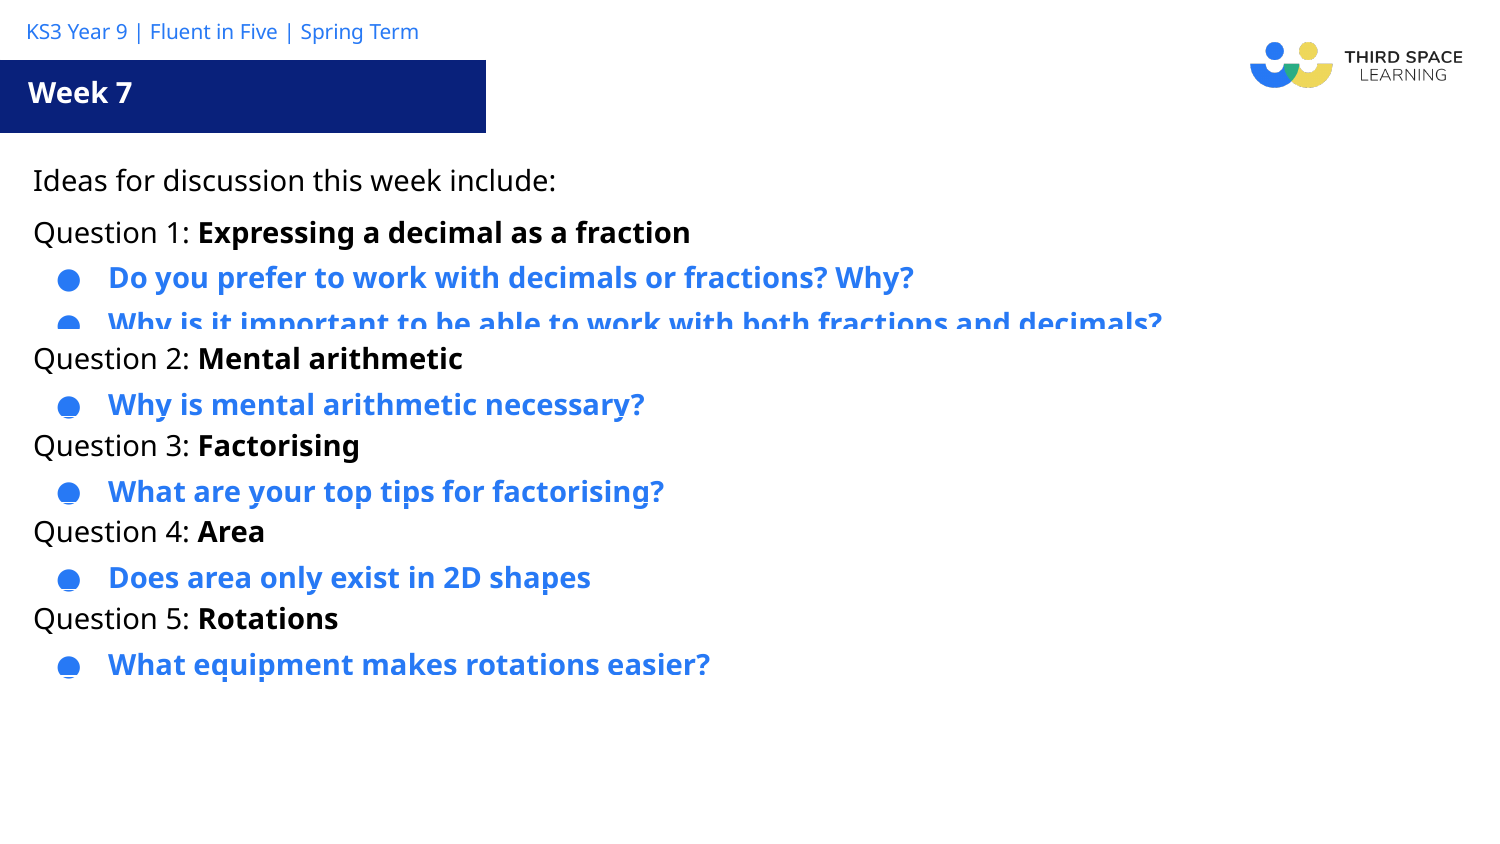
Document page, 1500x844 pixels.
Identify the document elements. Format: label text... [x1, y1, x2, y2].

table_header Ideas for discussion this week include: [29, 137, 1480, 202]
picture [1250, 33, 1465, 99]
table_cell Question 3: Factorising What are your top tips for factorising? [29, 417, 1480, 502]
table_cell Question 4: Area Does area only exist in 2D shapes [29, 503, 1480, 589]
table_cell Question 5: Rotations What equipment makes rotations easier? [29, 590, 1480, 675]
table_cell Question 1: Expressing a decimal as a fraction Do you prefer to work with decimals or fractions? Why? Why is it important to be able to work with both fractions and decimals? [29, 204, 1480, 329]
table_cell Question 2: Mental arithmetic Why is mental arithmetic necessary? [29, 330, 1480, 416]
text_box Week 7 [13, 59, 383, 125]
